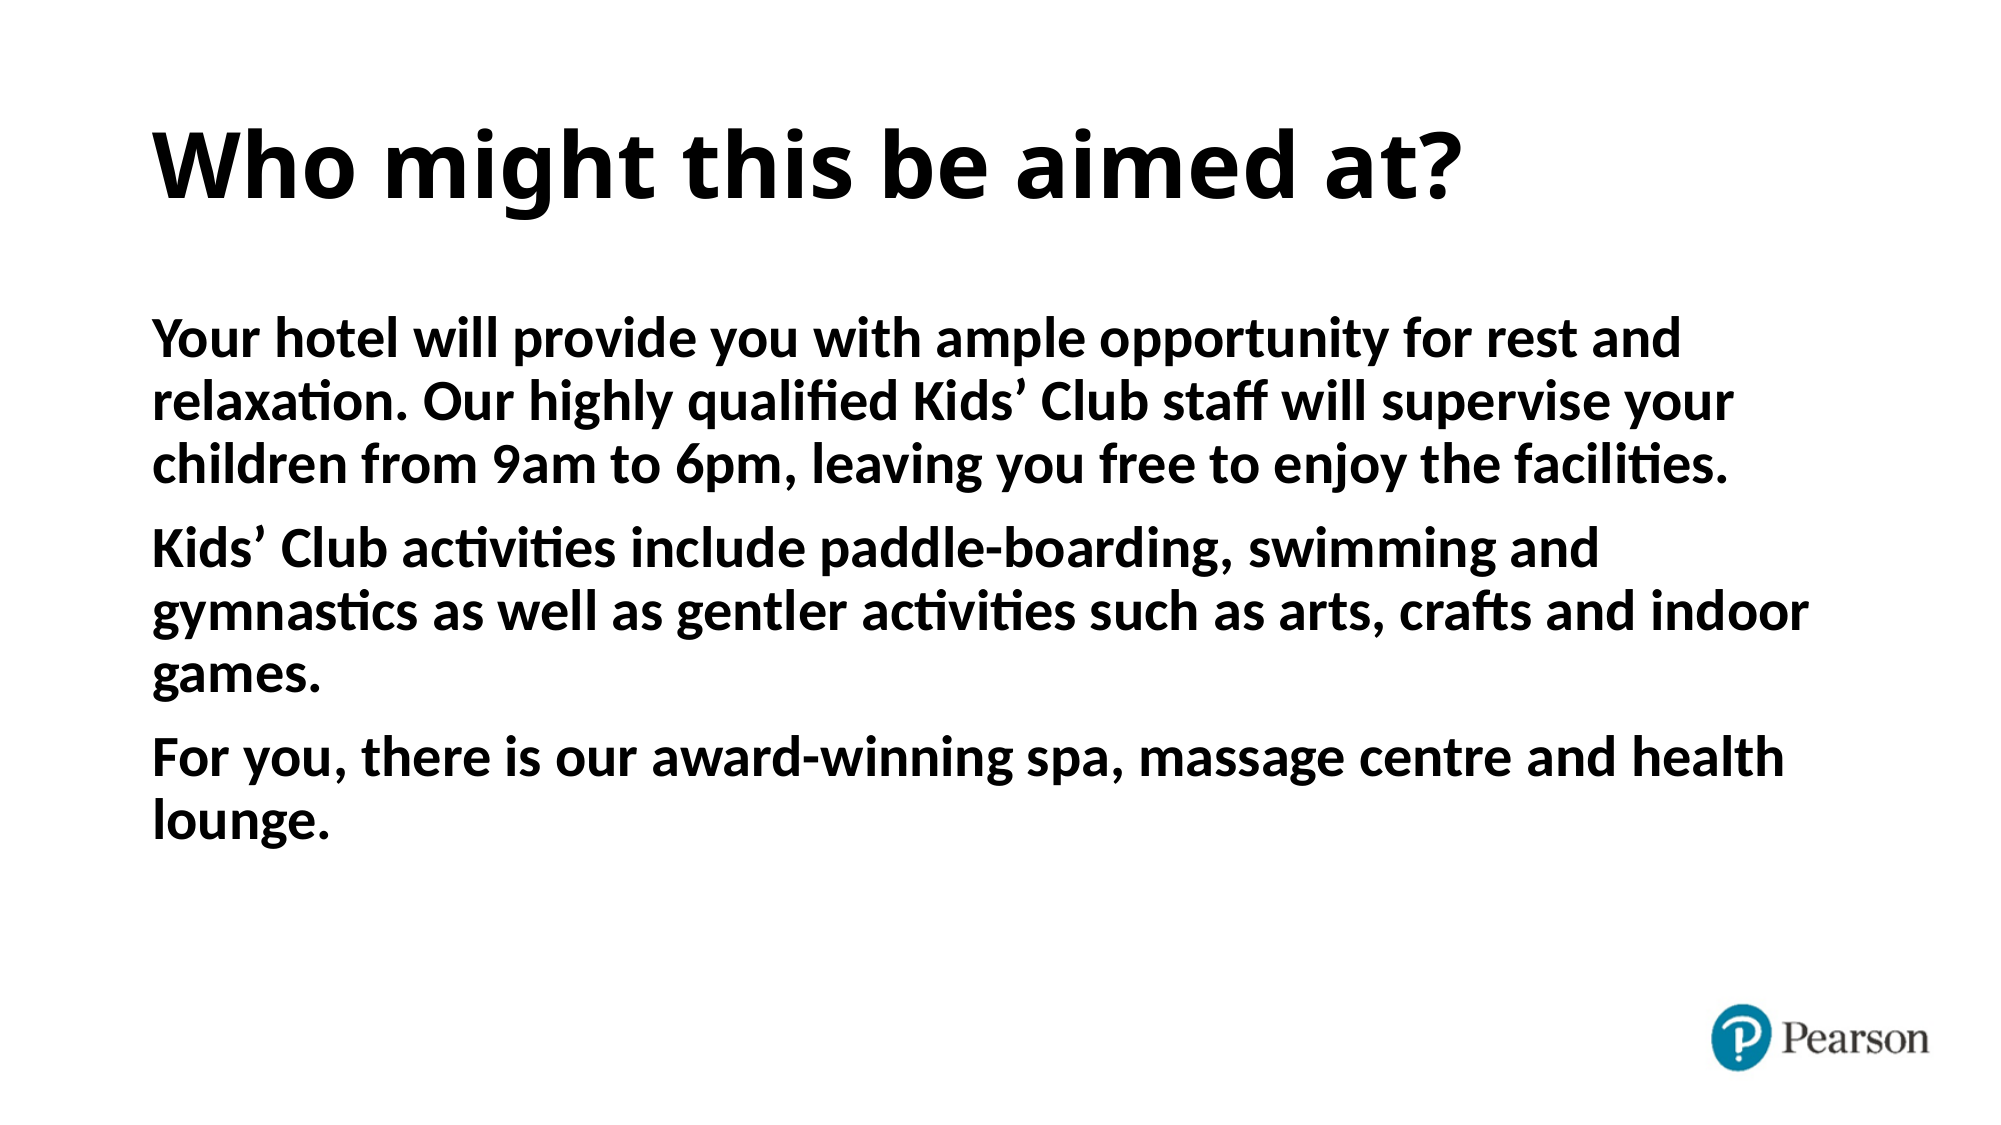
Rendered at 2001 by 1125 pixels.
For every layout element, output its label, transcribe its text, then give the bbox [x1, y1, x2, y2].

picture [1701, 989, 1940, 1082]
title Who might this be aimed at? [137, 59, 1863, 278]
list Your hotel will provide you with ample opportunity for rest and relaxation. Our highly qualified Kids’ Club staff will supervise your children from 9am to 6pm, leaving you free to enjoy the facilities. Kids’ Club activities include paddle-boarding, swimming and gymnastics as well as gentler activities such as arts, crafts and indoor games. For you, there is our award-winning spa, massage centre and health lounge. [137, 299, 1863, 1014]
